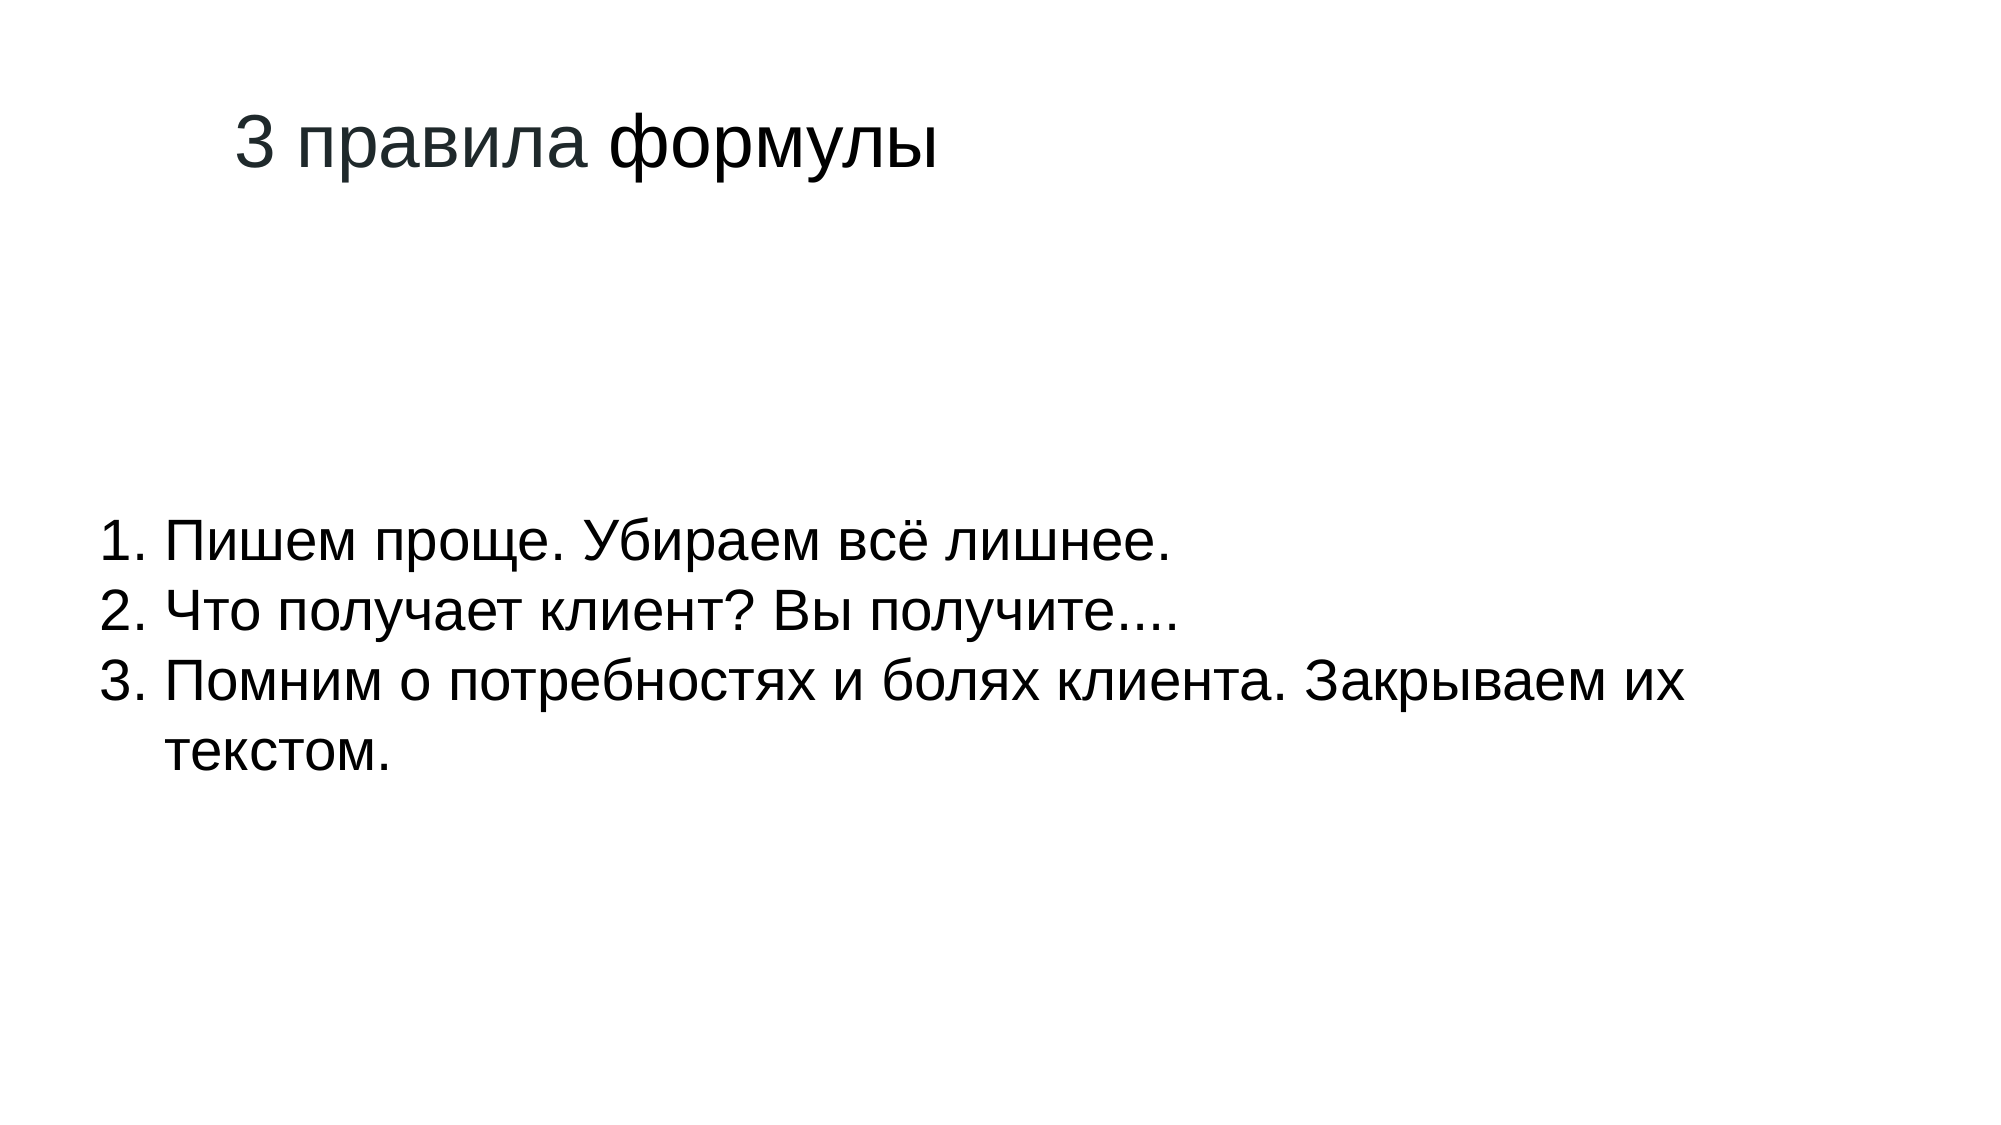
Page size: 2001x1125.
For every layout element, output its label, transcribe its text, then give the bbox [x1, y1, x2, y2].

subtitle Пишем проще. Убираем всё лишнее. Что получает клиент? Вы получите.... Помним о потребностях и болях клиента. Закрываем их текстом. [99, 221, 1900, 1063]
title 3 правила формулы [234, 65, 1735, 210]
